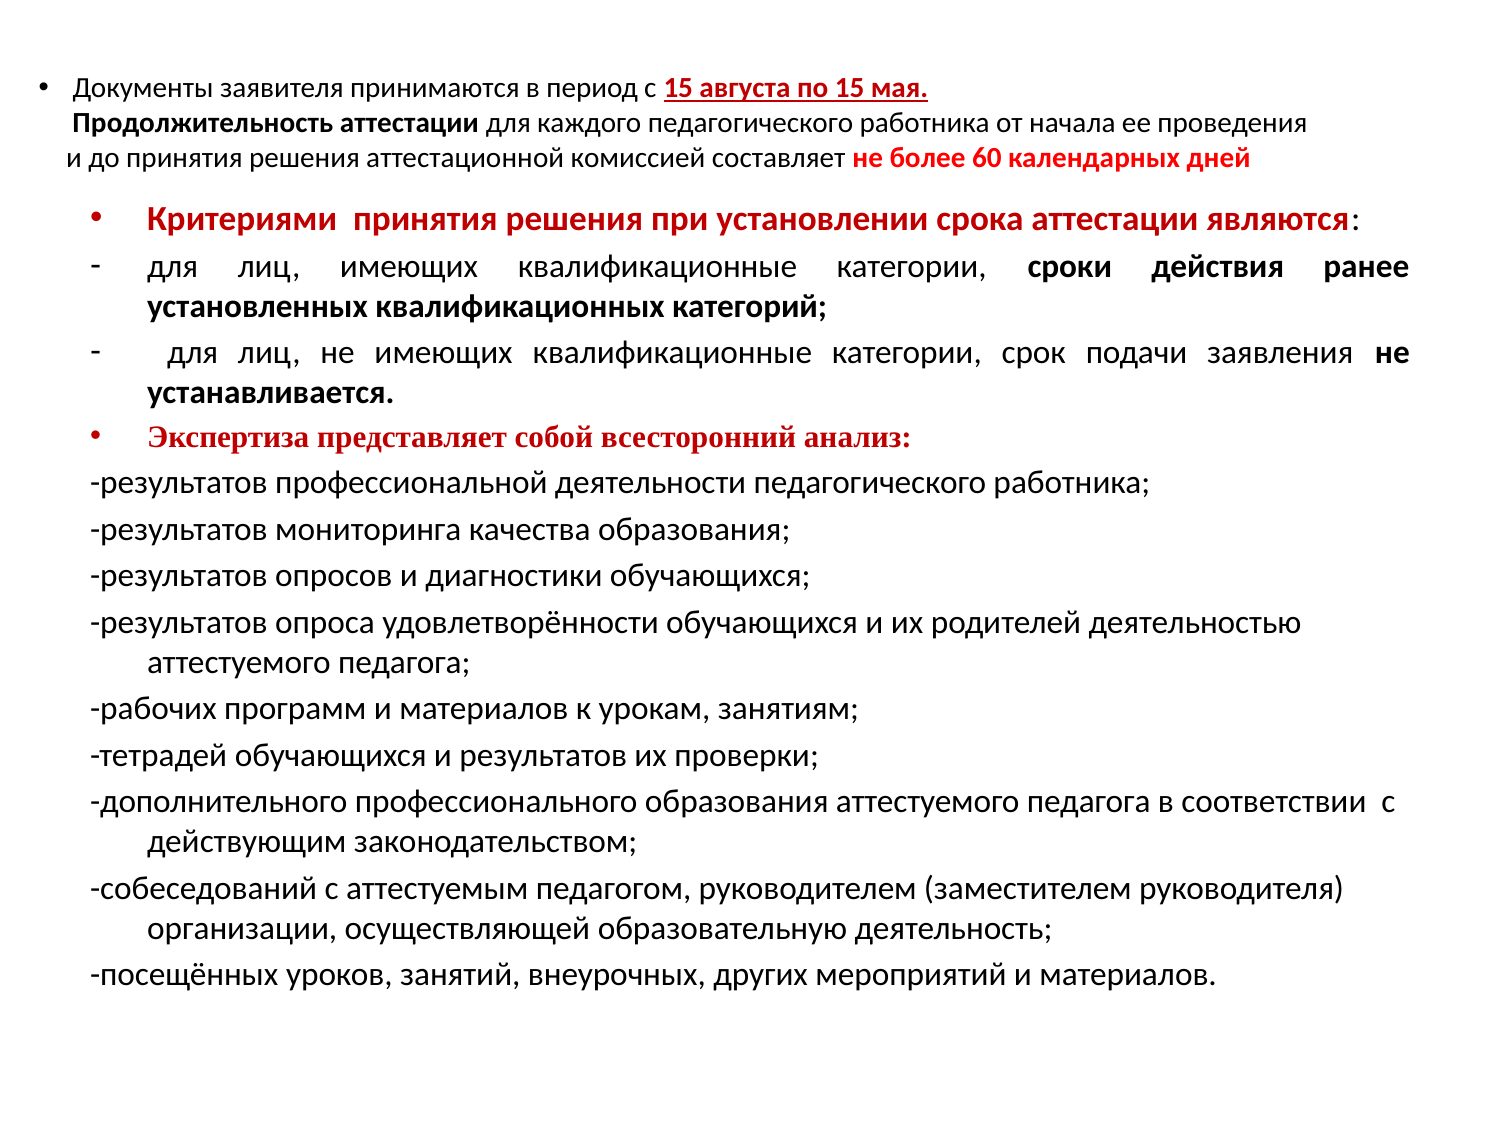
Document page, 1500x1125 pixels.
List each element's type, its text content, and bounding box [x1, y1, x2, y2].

list Критериями принятия решения при установлении срока аттестации являются: для лиц, имеющих квалификационные категории, сроки действия ранее установленных квалификационных категорий; для лиц, не имеющих квалификационные категории, срок подачи заявления не устанавливается. Экспертиза представляет собой всесторонний анализ: -результатов профессиональной деятельности педагогического работника; -результатов мониторинга качества образования; -результатов опросов и диагностики обучающихся; -результатов опроса удовлетворённости обучающихся и их родителей деятельностью аттестуемого педагога; -рабочих программ и материалов к урокам, занятиям; -тетрадей обучающихся и результатов их проверки; -дополнительного профессионального образования аттестуемого педагога в соответствии с действующим законодательством; -собеседований с аттестуемым педагогом, руководителем (заместителем руководителя) организации, осуществляющей образовательную деятельность; -посещённых уроков, занятий, внеурочных, других мероприятий и материалов. [75, 187, 1425, 1005]
title Документы заявителя принимаются в период с 15 августа по 15 мая. Продолжительность аттестации для каждого педагогического работника от начала ее проведения и до принятия решения аттестационной комиссией составляет не более 60 календарных дней [23, 45, 1325, 233]
